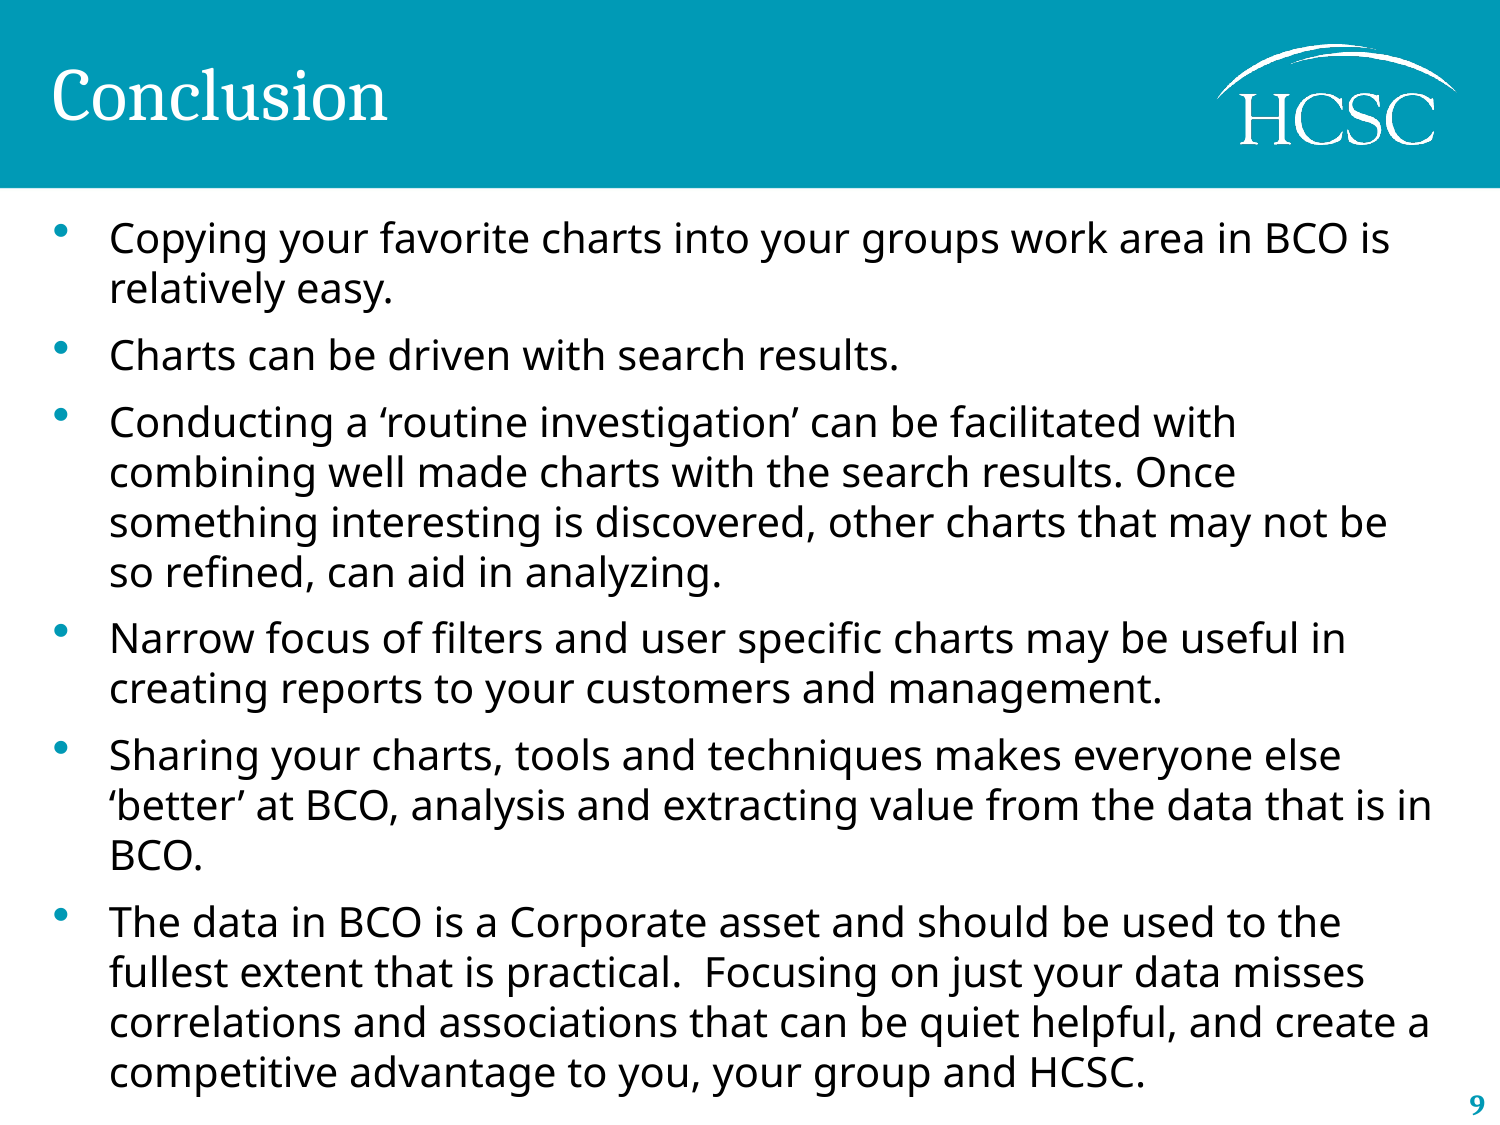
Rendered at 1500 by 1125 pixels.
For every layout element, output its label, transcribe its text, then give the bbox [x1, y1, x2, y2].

picture [0, 0, 1500, 656]
list Copying your favorite charts into your groups work area in BCO is relatively easy. Charts can be driven with search results. Conducting a ‘routine investigation’ can be facilitated with combining well made charts with the search results. Once something interesting is discovered, other charts that may not be so refined, can aid in analyzing. Narrow focus of filters and user specific charts may be useful in creating reports to your customers and management. Sharing your charts, tools and techniques makes everyone else ‘better’ at BCO, analysis and extracting value from the data that is in BCO. The data in BCO is a Corporate asset and should be used to the fullest extent that is practical. Focusing on just your data misses correlations and associations that can be quiet helpful, and create a competitive advantage to you, your group and HCSC. [37, 204, 1450, 1100]
title Conclusion [37, 0, 1278, 181]
